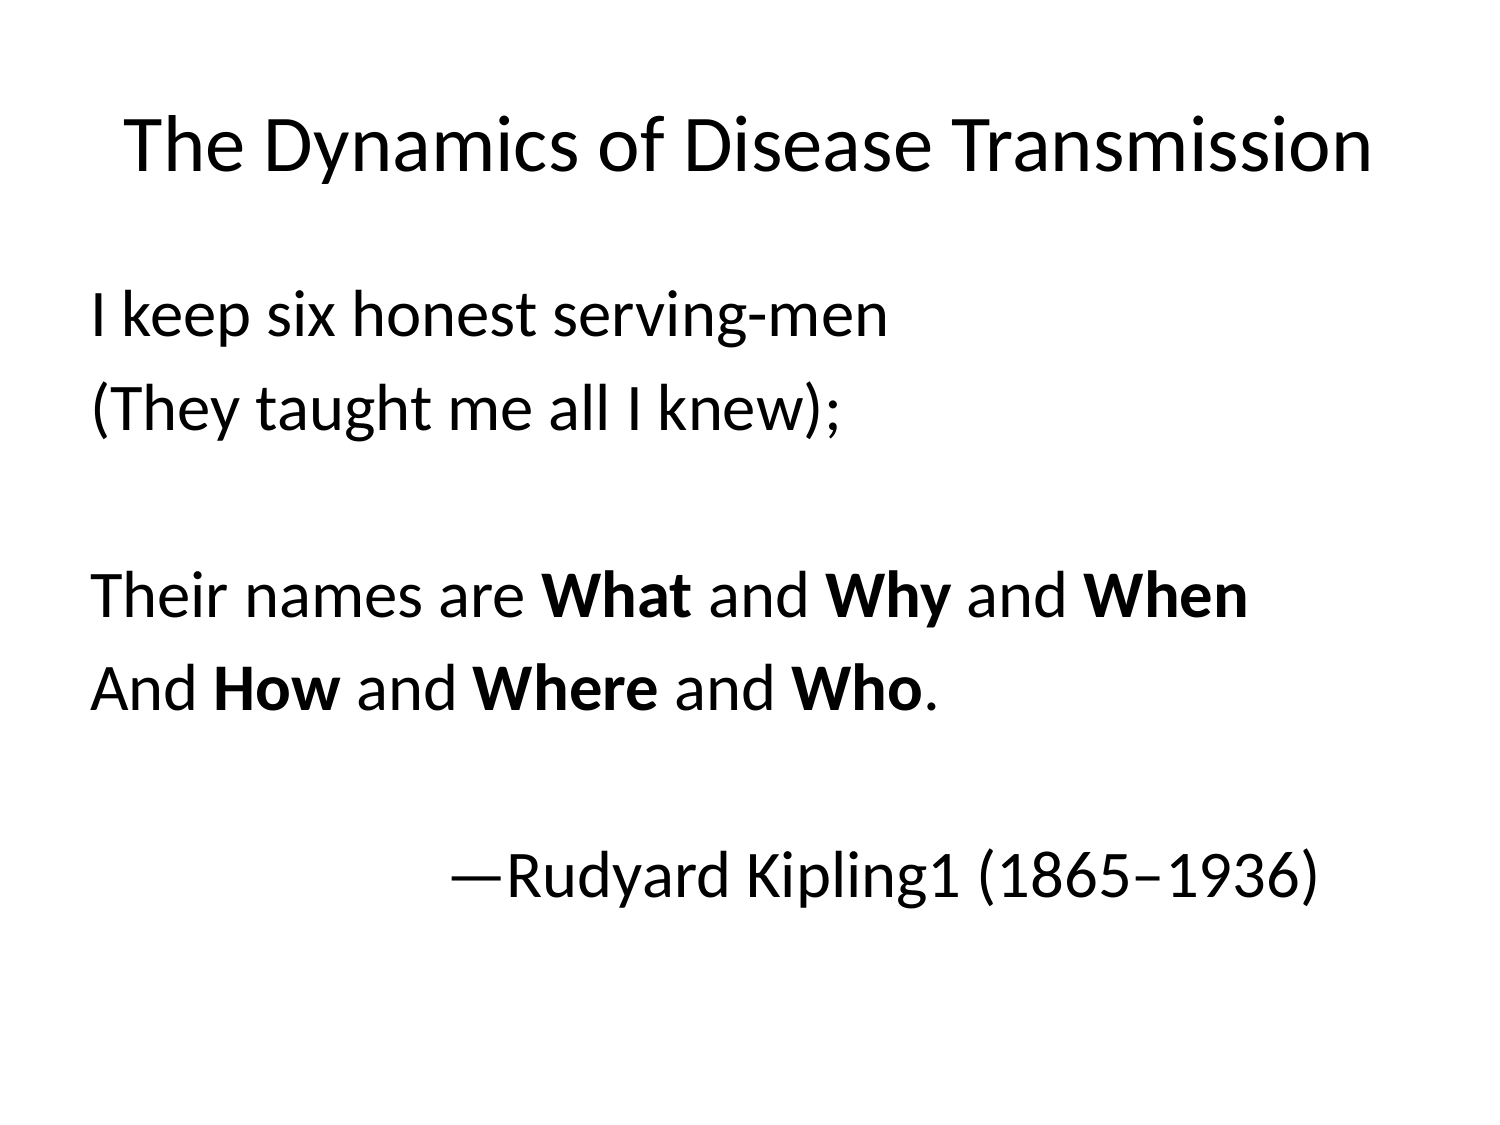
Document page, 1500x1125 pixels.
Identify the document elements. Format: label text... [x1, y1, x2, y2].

title The Dynamics of Disease Transmission [75, 45, 1425, 233]
list I keep six honest serving-men (They taught me all I knew); Their names are What and Why and When And How and Where and Who. —Rudyard Kipling1 (1865–1936) [75, 262, 1425, 1005]
